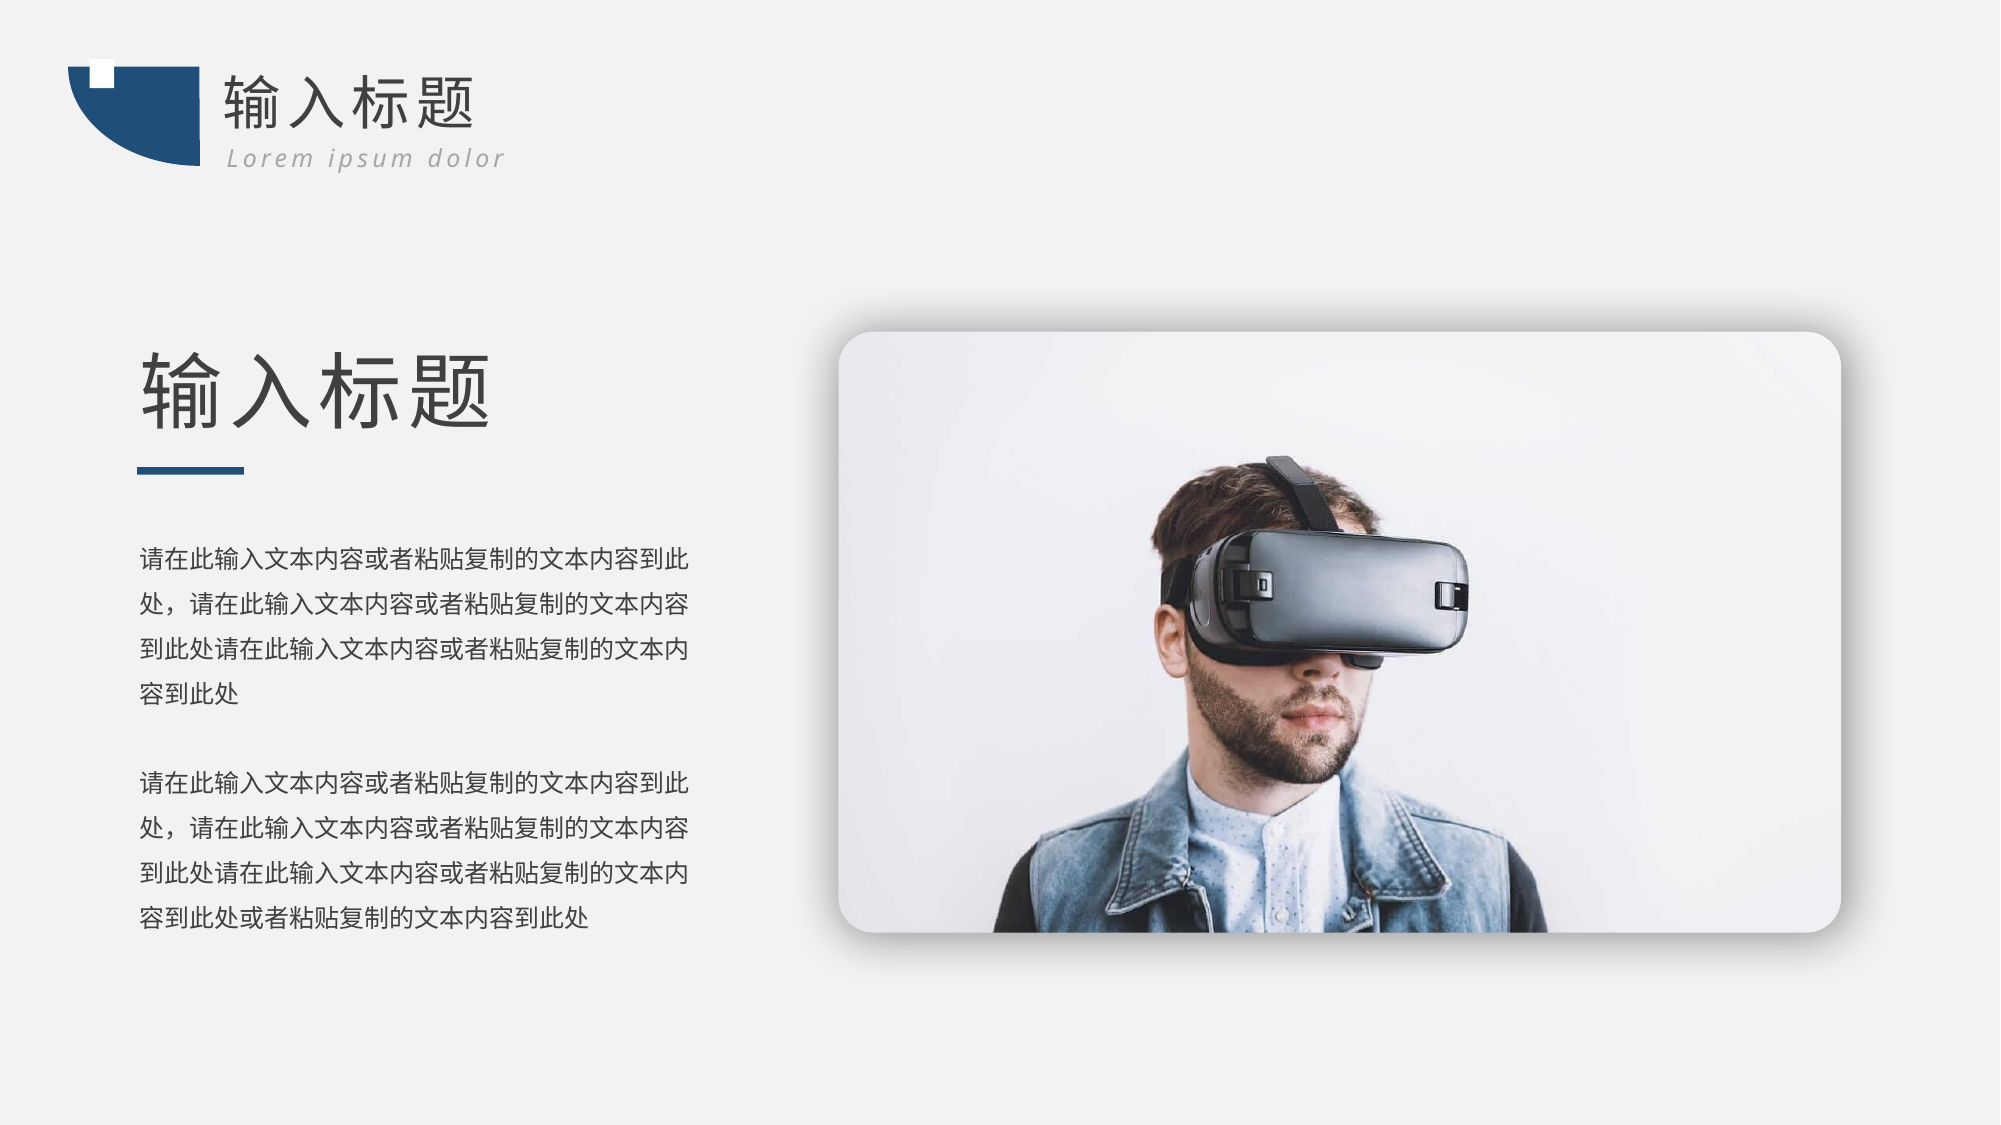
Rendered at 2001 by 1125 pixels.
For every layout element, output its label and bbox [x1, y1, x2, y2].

text_box [837, 330, 1843, 934]
text_box [124, 331, 727, 946]
text_box [67, 0, 584, 177]
